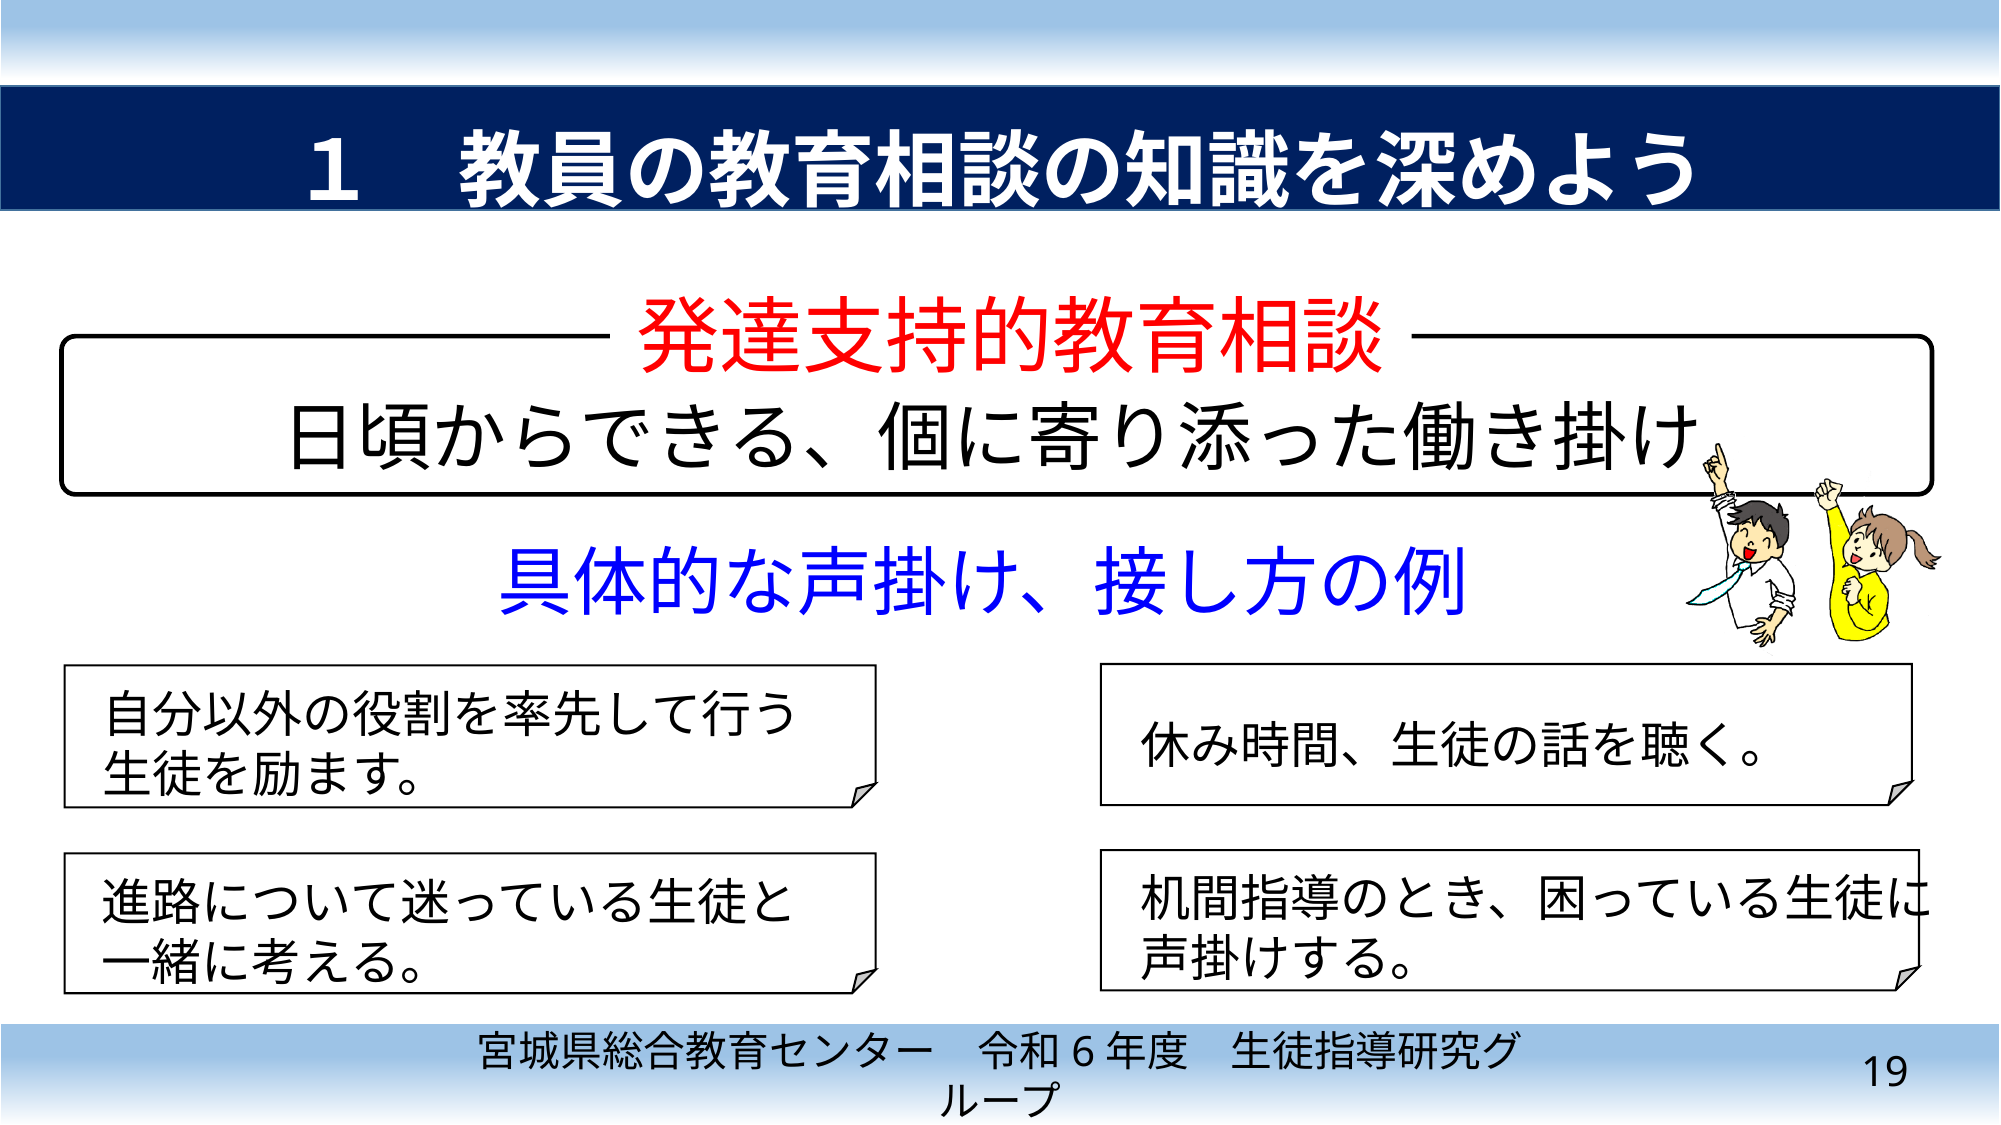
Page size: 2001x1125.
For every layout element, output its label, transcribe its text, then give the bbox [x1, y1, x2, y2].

text_box １ 教員の教育相談の知識を深めよう [220, 59, 1780, 224]
text_box [63, 664, 879, 809]
text_box [60, 335, 1934, 496]
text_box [1100, 850, 1950, 997]
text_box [64, 853, 876, 1000]
text_box [0, 85, 220, 211]
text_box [1100, 663, 1912, 806]
text_box 自分以外の役割を率先して行う生徒を励ます。 [87, 675, 838, 810]
text_box 具体的な声掛け、接し方の例 [482, 527, 1500, 633]
text_box 発達支持的教育相談 [609, 288, 1413, 379]
text_box 18 [1811, 1043, 1925, 1103]
text_box 宮城県総合教育センター 令和6年度 生徒指導研究グループ [428, 1045, 1572, 1105]
picture [1670, 420, 1953, 659]
text_box [1780, 85, 2000, 211]
